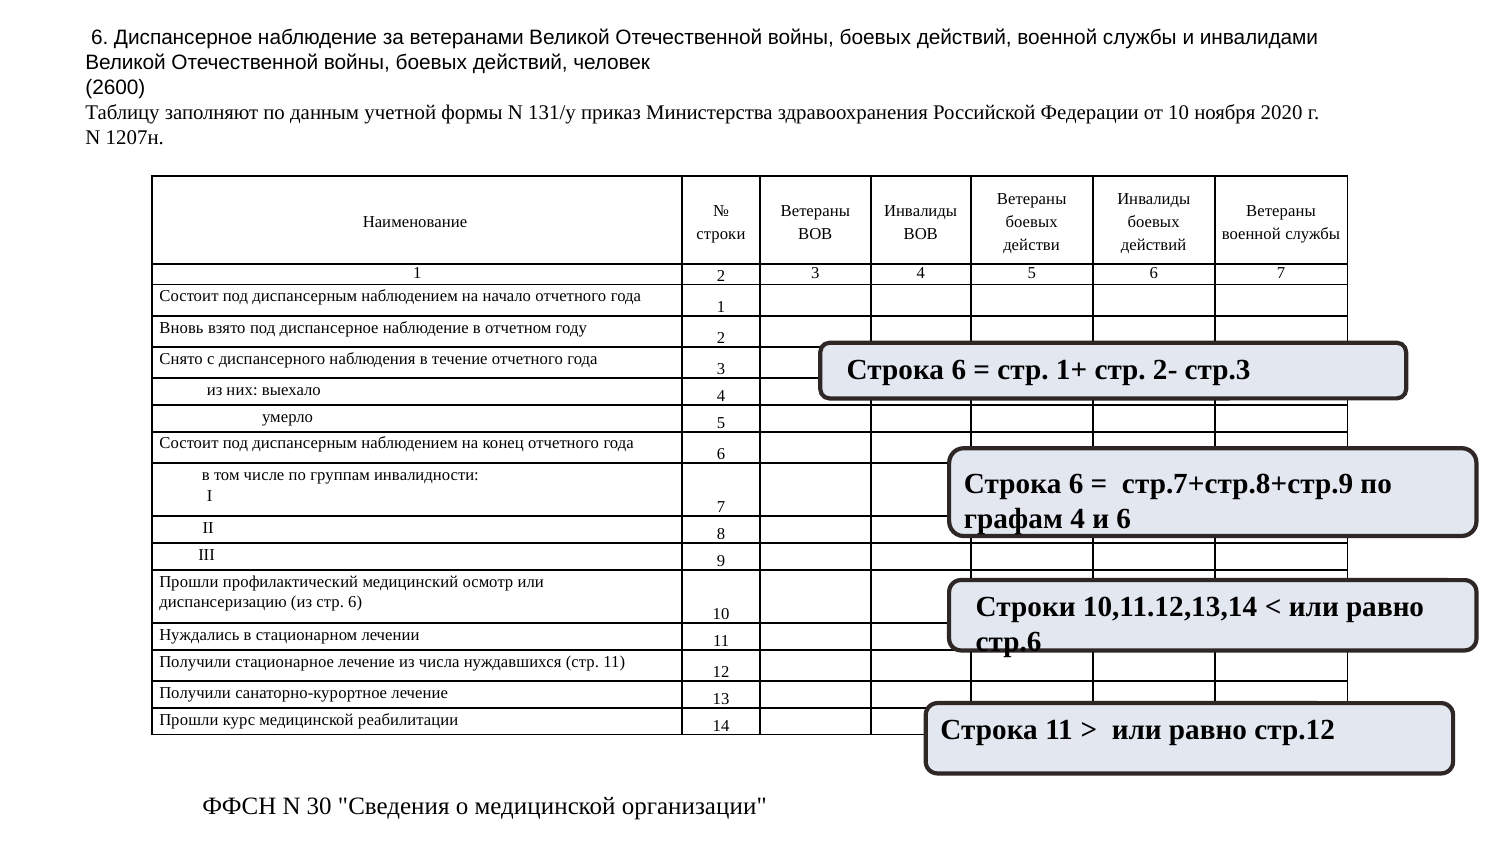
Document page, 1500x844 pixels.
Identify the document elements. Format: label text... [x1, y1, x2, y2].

table_cell [1094, 317, 1214, 340]
table_cell [972, 544, 1092, 569]
table_cell [872, 709, 924, 734]
table_cell Получили стационарное лечение из числа нуждавшихся (стр. 11) [153, 651, 681, 680]
table_cell Состоит под диспансерным наблюдением на конец отчетного года [153, 433, 681, 462]
table_cell [972, 571, 1092, 577]
table_cell [761, 682, 870, 707]
table_cell [872, 406, 970, 431]
table_cell [761, 709, 870, 734]
table_cell [972, 433, 1092, 446]
table_cell [872, 317, 970, 340]
table_cell 8 [683, 517, 759, 542]
table_cell [761, 651, 870, 680]
table_cell [761, 464, 870, 515]
table_cell 3 [761, 265, 870, 284]
table_cell [1094, 406, 1214, 431]
table_cell [761, 517, 870, 542]
table_cell [872, 571, 970, 622]
table_cell [872, 682, 970, 707]
table_cell [1216, 317, 1347, 340]
table_cell [1216, 406, 1347, 431]
table_cell [761, 571, 870, 622]
table_cell 9 [683, 544, 759, 569]
table_cell [872, 624, 950, 649]
table_cell 5 [683, 406, 759, 431]
table_cell умерло [153, 406, 681, 431]
table_cell III [153, 544, 681, 569]
table_cell [761, 544, 870, 569]
table_cell [1094, 571, 1214, 577]
table_cell 6 [1094, 265, 1214, 284]
table_cell [1094, 682, 1214, 700]
table_header Инвалиды боевых действий [1094, 207, 1214, 263]
table_cell [872, 517, 949, 542]
table_header Ветераны ВОВ [761, 207, 870, 263]
table_cell [972, 406, 1092, 431]
table_cell [972, 317, 1092, 340]
text_box Строки 10,11.12,13,14 < или равно стр.6 [960, 580, 1500, 665]
table_cell 7 [683, 464, 759, 515]
table_cell [761, 406, 870, 431]
table_cell 7 [1216, 265, 1347, 284]
table_cell [972, 285, 1092, 315]
table_cell [1216, 682, 1347, 701]
table_cell [972, 682, 1092, 700]
table_header № строки [683, 207, 759, 263]
table_cell 3 [683, 348, 759, 377]
table_cell [972, 665, 1092, 680]
table_cell [1216, 544, 1347, 569]
table_cell [761, 317, 870, 346]
table_header Ветераны боевых действи [972, 207, 1092, 263]
table_cell Вновь взято под диспансерное наблюдение в отчетном году [153, 317, 681, 346]
table_cell [872, 433, 970, 462]
table_cell 12 [683, 651, 759, 680]
text_box [923, 709, 1456, 776]
table_cell 11 [683, 624, 759, 649]
table_cell 2 [683, 265, 759, 284]
table_cell II [153, 517, 681, 542]
table_cell Прошли профилактический медицинский осмотр или диспансеризацию (из стр. 6) [153, 571, 681, 622]
table_cell Нуждались в стационарном лечении [153, 624, 681, 649]
table_cell [872, 464, 947, 515]
table_cell [872, 285, 970, 315]
table_cell 14 [683, 709, 759, 734]
text_box [946, 577, 1472, 653]
table_cell в том числе по группам инвалидности: I [153, 464, 681, 515]
table_cell [761, 379, 870, 404]
table_cell 1 [153, 265, 681, 284]
table_cell Снято с диспансерного наблюдения в течение отчетного года [153, 348, 681, 377]
text_box [947, 446, 1477, 530]
table_cell [761, 624, 870, 649]
table_cell [761, 348, 818, 377]
table_cell [1094, 433, 1214, 446]
table_cell Получили санаторно-курортное лечение [153, 682, 681, 707]
text_box ФФСН N 30 "Сведения о медицинской организации" [187, 782, 1325, 827]
table_cell [1094, 285, 1214, 315]
text_box Строка 11 > или равно стр.12 [925, 703, 1465, 753]
text_box Строка 6 = стр. 1+ стр. 2- стр.3 [831, 342, 1477, 393]
text_box Строка 6 = стр.7+стр.8+стр.9 по графам 4 и 6 [949, 456, 1500, 542]
table_cell Состоит под диспансерным наблюдением на начало отчетного года [153, 285, 681, 315]
table_header Наименование [153, 207, 681, 263]
table_cell 4 [872, 265, 970, 284]
table_cell [1094, 665, 1214, 680]
table_cell [761, 285, 870, 315]
table_cell 13 [683, 682, 759, 707]
table_cell из них: выехало [153, 379, 681, 404]
table_cell [1216, 285, 1347, 315]
table_header Инвалиды ВОВ [872, 207, 970, 263]
table_cell 4 [683, 379, 759, 404]
table_cell 5 [972, 265, 1092, 284]
table_cell Прошли курс медицинской реабилитации [153, 709, 681, 734]
text_box 6. Диспансерное наблюдение за ветеранами Великой Отечественной войны, боевых действий, военной службы и инвалидами Великой Отечественной войны, боевых действий, человек (2600) Таблицу заполняют по данным учетной формы N 131/у приказ Министерства здравоохранения Российской Федерации от 10 ноября 2020 г. N 1207н. [70, 16, 1405, 207]
table_cell 10 [683, 571, 759, 622]
table_cell [872, 651, 970, 680]
table_cell [1216, 665, 1347, 680]
table_cell [761, 433, 870, 462]
table_cell [1216, 433, 1347, 446]
table_cell [1216, 571, 1347, 577]
text_box [818, 340, 1408, 401]
table_cell 1 [683, 285, 759, 315]
table_cell [1094, 544, 1214, 569]
table_header Ветераны военной службы [1216, 207, 1347, 263]
table_cell 2 [683, 317, 759, 346]
table_cell [872, 544, 970, 569]
table_cell 6 [683, 433, 759, 462]
